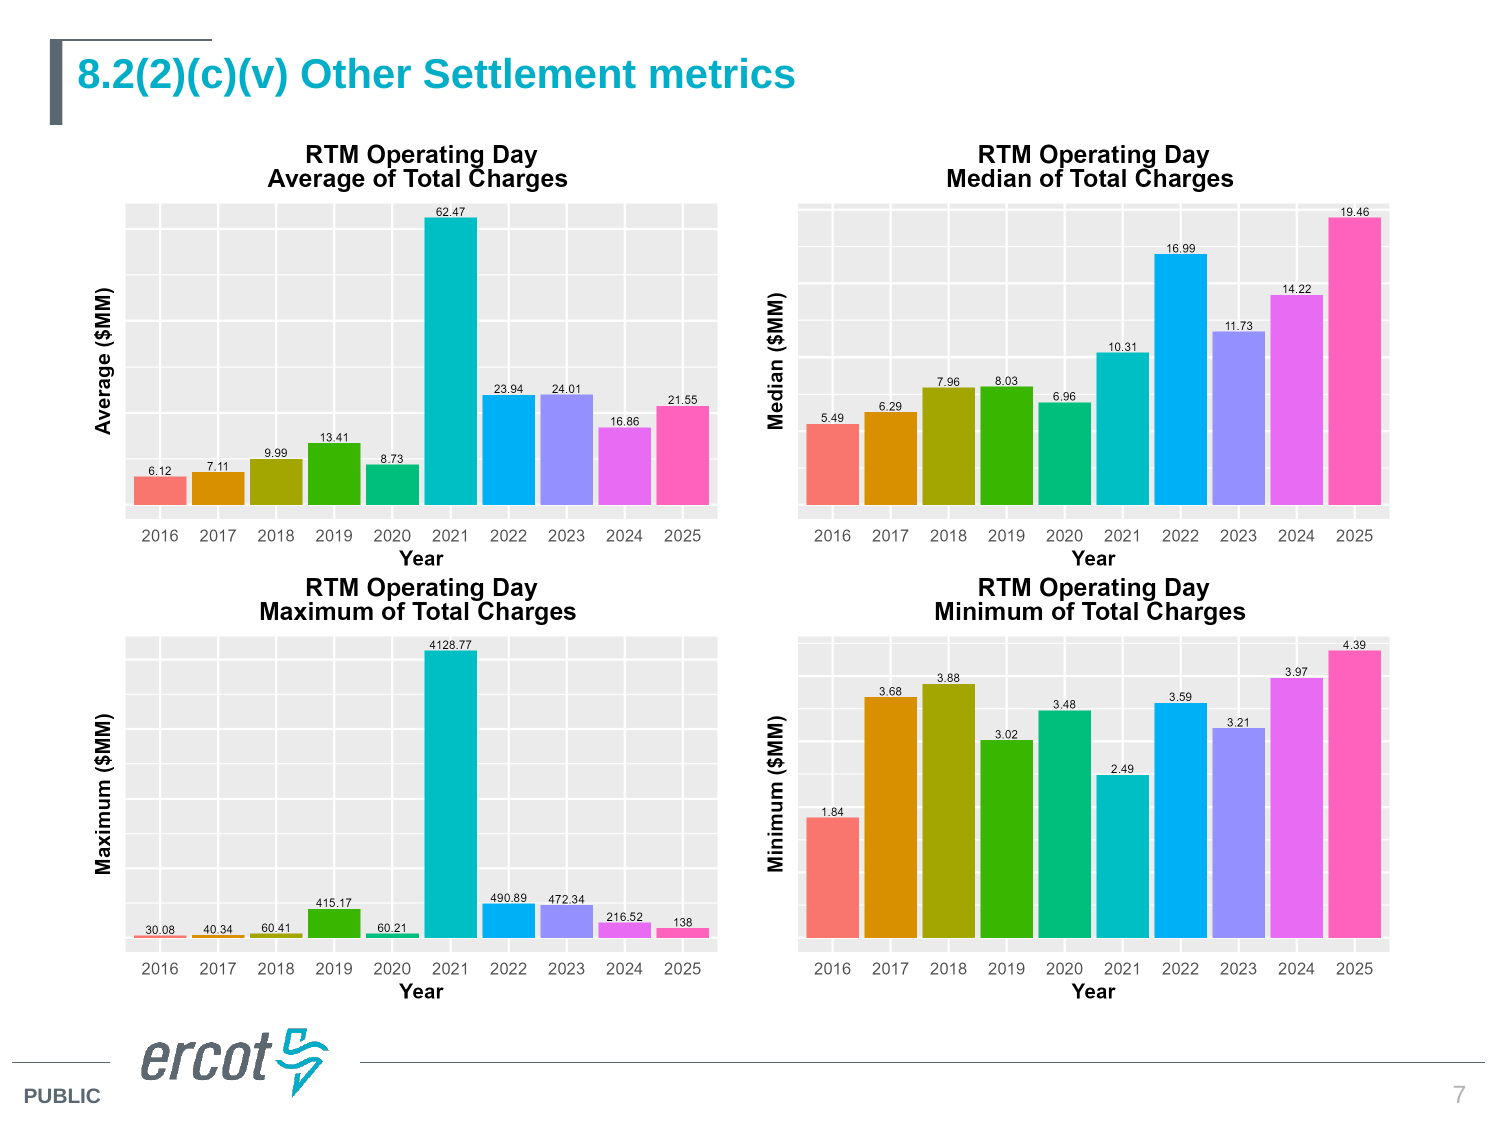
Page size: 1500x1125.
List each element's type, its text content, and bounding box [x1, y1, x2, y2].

slide_number 7 [1437, 1076, 1475, 1112]
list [755, 566, 1402, 1015]
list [83, 133, 730, 566]
title 8.2(2)(c)(v) Other Settlement metrics [62, 39, 1450, 228]
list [83, 566, 730, 1015]
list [755, 133, 1402, 566]
picture [137, 1024, 332, 1100]
